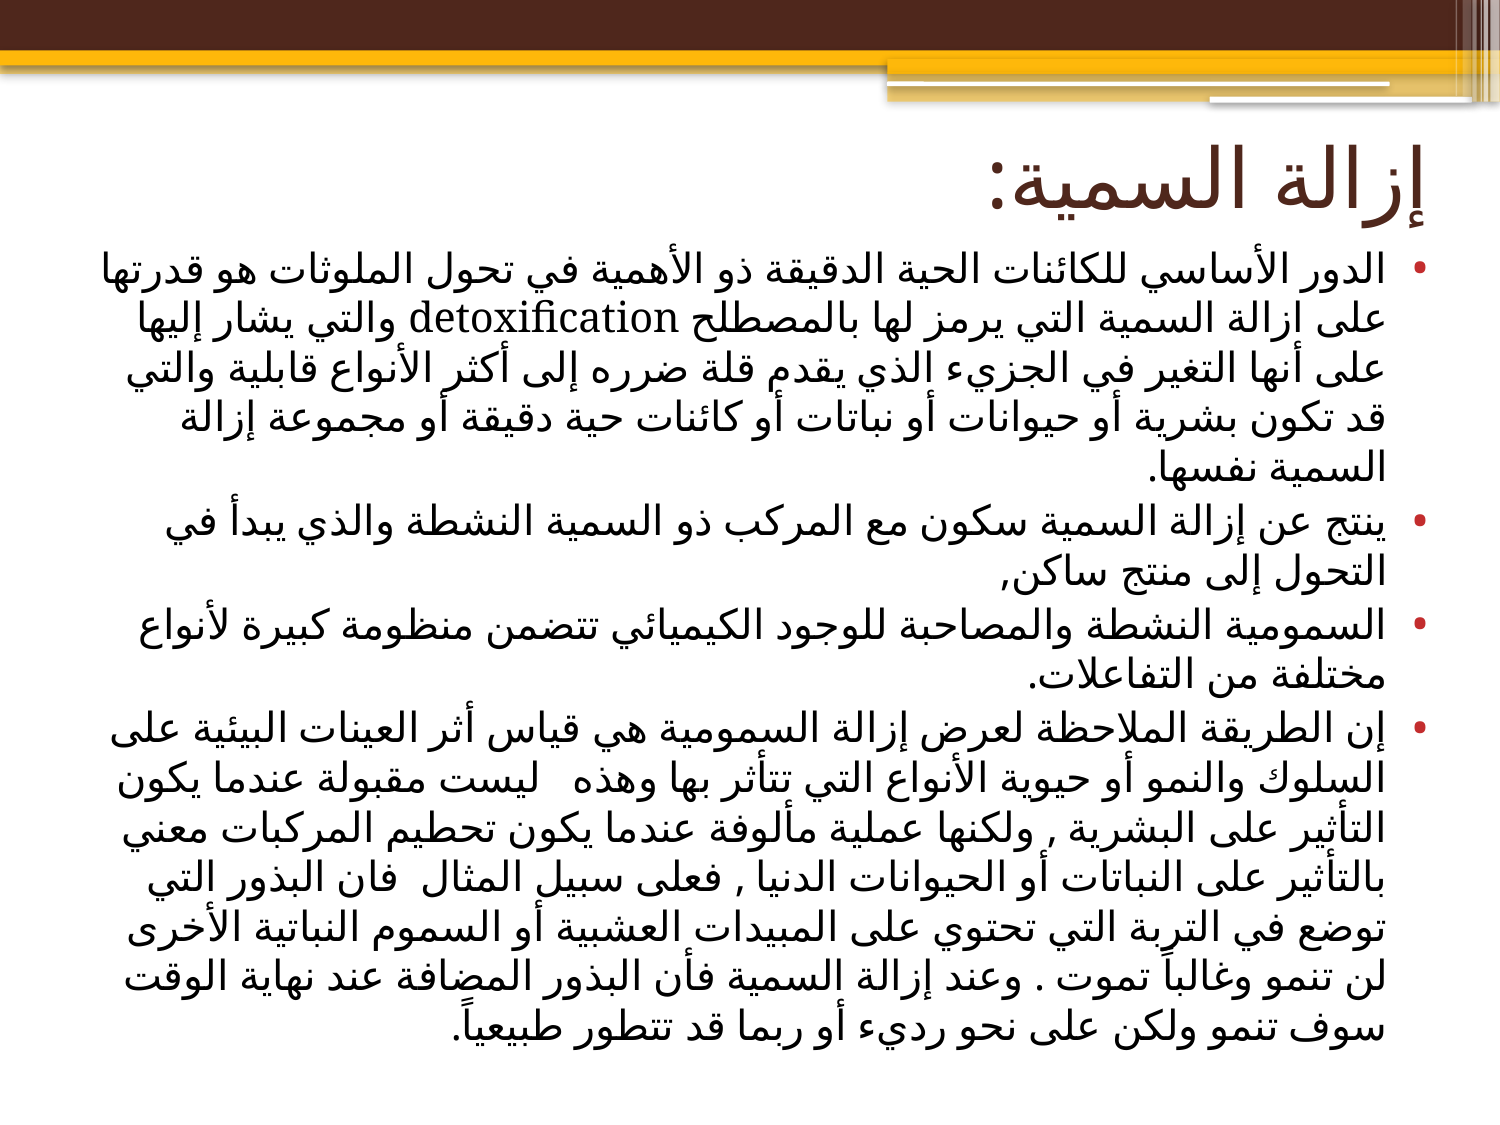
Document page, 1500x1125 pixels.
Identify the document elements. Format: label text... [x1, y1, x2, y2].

list الدور الأساسي للكائنات الحية الدقيقة ذو الأهمية في تحول الملوثات هو قدرتها على ازالة السمية التي يرمز لها بالمصطلح detoxification والتي يشار إليها على أنها التغير في الجزيء الذي يقدم قلة ضرره إلى أكثر الأنواع قابلية والتي قد تكون بشرية أو حيوانات أو نباتات أو كائنات حية دقيقة أو مجموعة إزالة السمية نفسها. ينتج عن إزالة السمية سكون مع المركب ذو السمية النشطة والذي يبدأ في التحول إلى منتج ساكن, السمومية النشطة والمصاحبة للوجود الكيميائي تتضمن منظومة كبيرة لأنواع مختلفة من التفاعلات. إن الطريقة الملاحظة لعرض إزالة السمومية هي قياس أثر العينات البيئية على السلوك والنمو أو حيوية الأنواع التي تتأثر بها وهذه ليست مقبولة عندما يكون التأثير على البشرية , ولكنها عملية مألوفة عندما يكون تحطيم المركبات معني بالتأثير على النباتات أو الحيوانات الدنيا , فعلى سبيل المثال فان البذور التي توضع في التربة التي تحتوي على المبيدات العشبية أو السموم النباتية الأخرى لن تنمو وغالباً تموت . وعند إزالة السمية فأن البذور المضافة عند نهاية الوقت سوف تنمو ولكن على نحو رديء أو ربما قد تتطور طبيعياً. [75, 234, 1454, 1079]
title إزالة السمية: [93, 117, 1444, 234]
